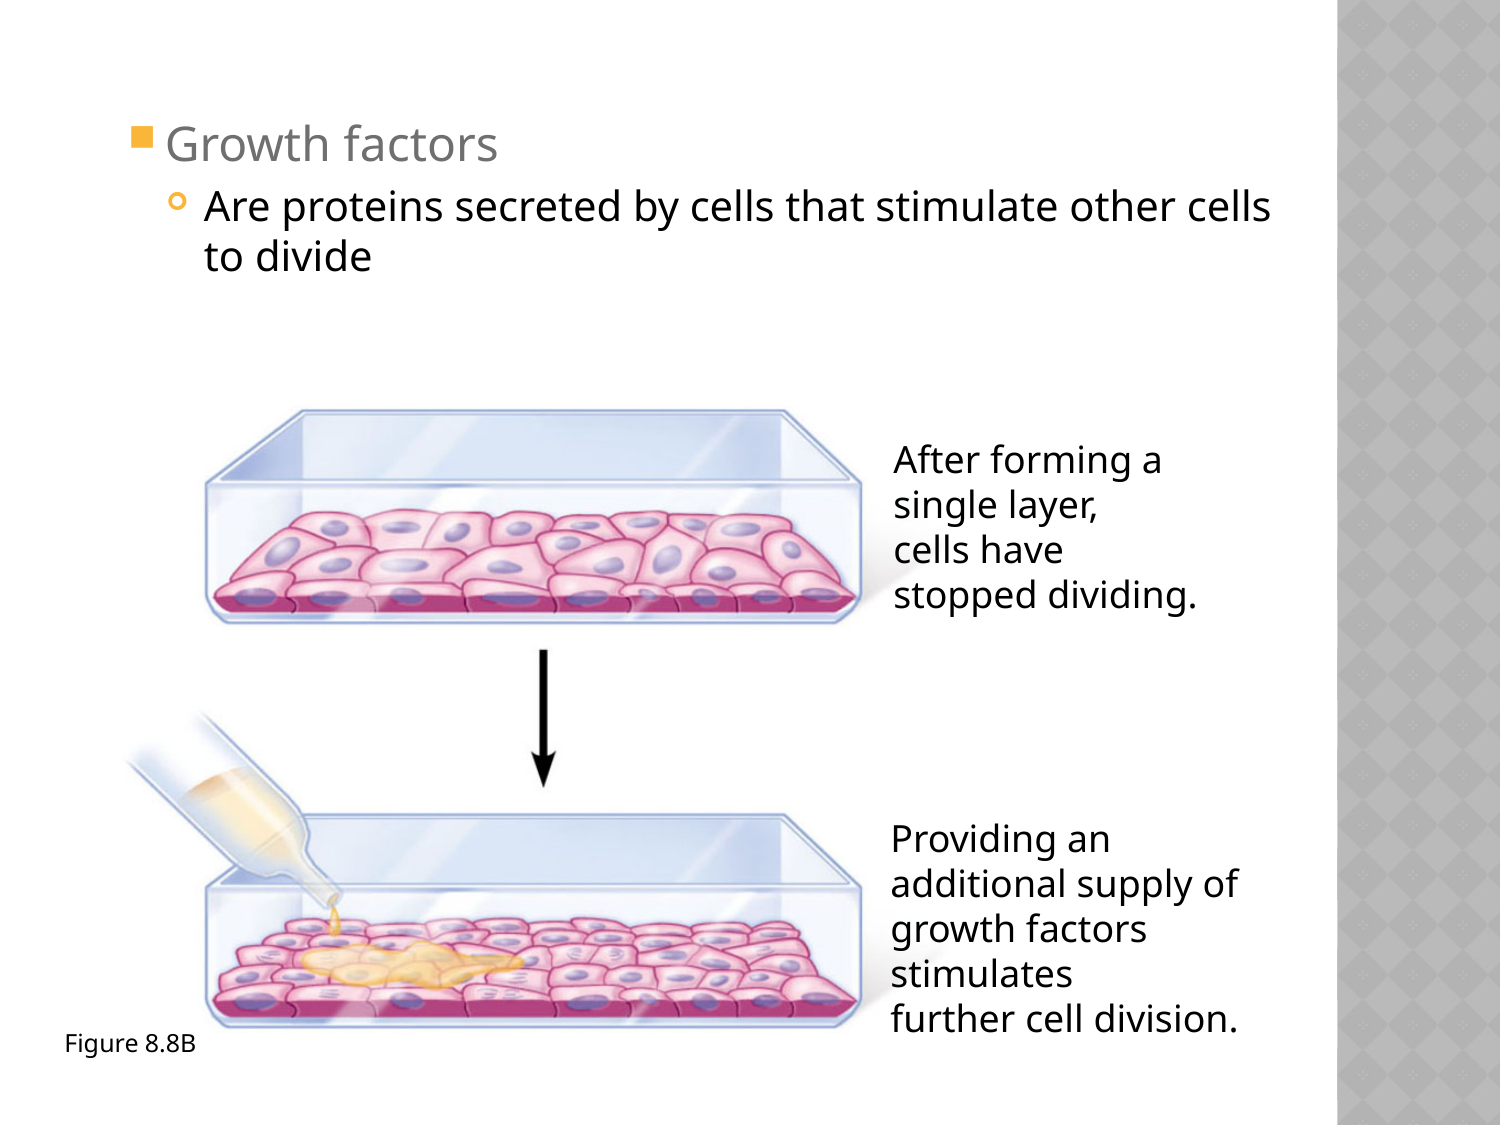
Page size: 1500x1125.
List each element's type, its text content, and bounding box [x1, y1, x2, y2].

list Growth factors Are proteins secreted by cells that stimulate other cells to divide [64, 106, 1309, 392]
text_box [98, 388, 1233, 1051]
text_box Figure 8.8B [49, 1020, 212, 1065]
